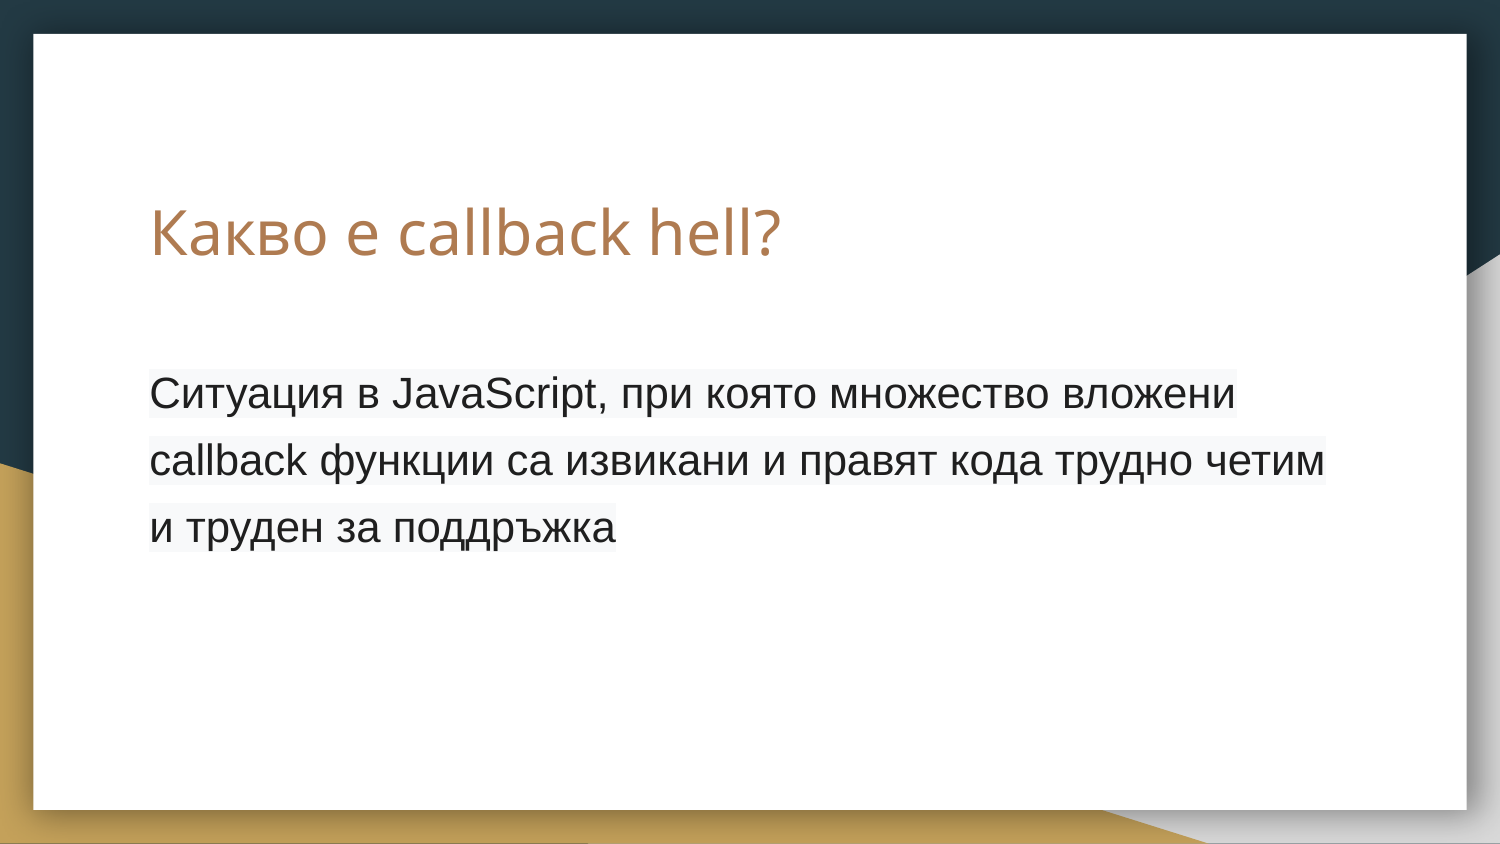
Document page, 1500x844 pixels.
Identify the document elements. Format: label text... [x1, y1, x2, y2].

title Какво е callback hell? [134, 178, 1366, 334]
list Ситуация в JavaScript, при която множество вложени callback функции са извикани и правят кода трудно четим и труден за поддръжка [134, 334, 1366, 666]
